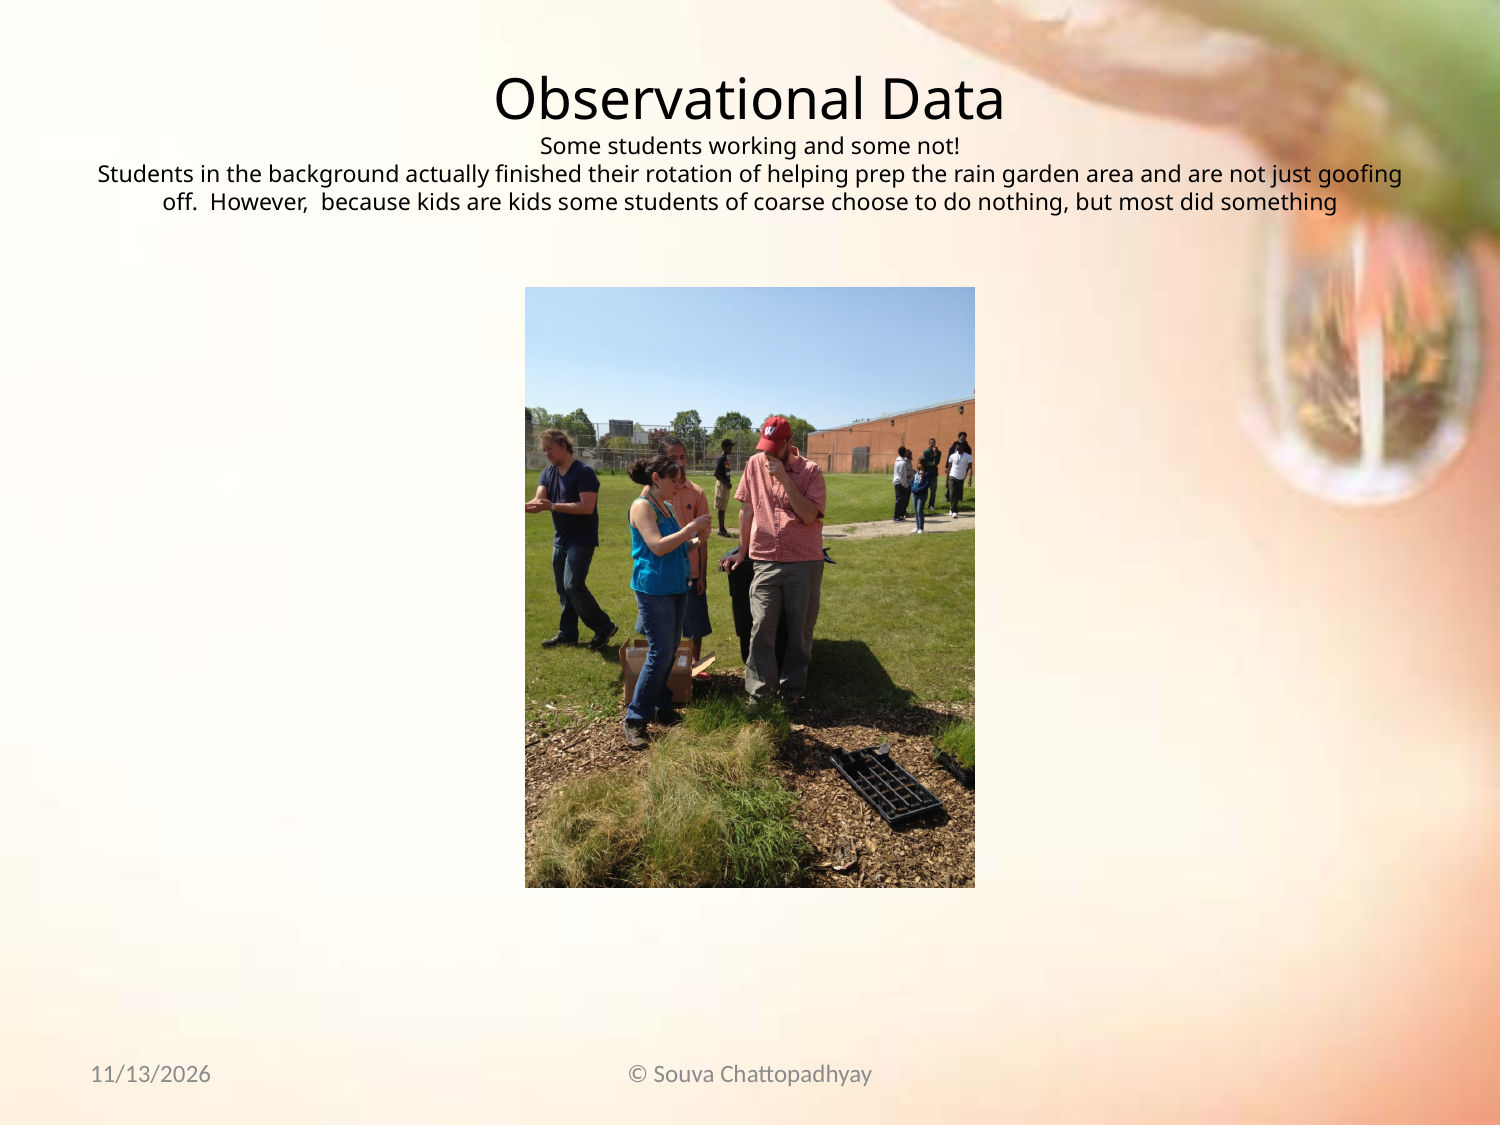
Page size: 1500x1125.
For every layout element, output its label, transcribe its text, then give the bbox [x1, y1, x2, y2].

picture [0, 0, 1500, 1125]
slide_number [75, 1042, 425, 1103]
footer © Souva Chattopadhyay [512, 1042, 988, 1103]
title Observational Data Some students working and some not! Students in the background actually finished their rotation of helping prep the rain garden area and are not just goofing off. However, because kids are kids some students of coarse choose to do nothing, but most did something [75, 45, 1425, 233]
